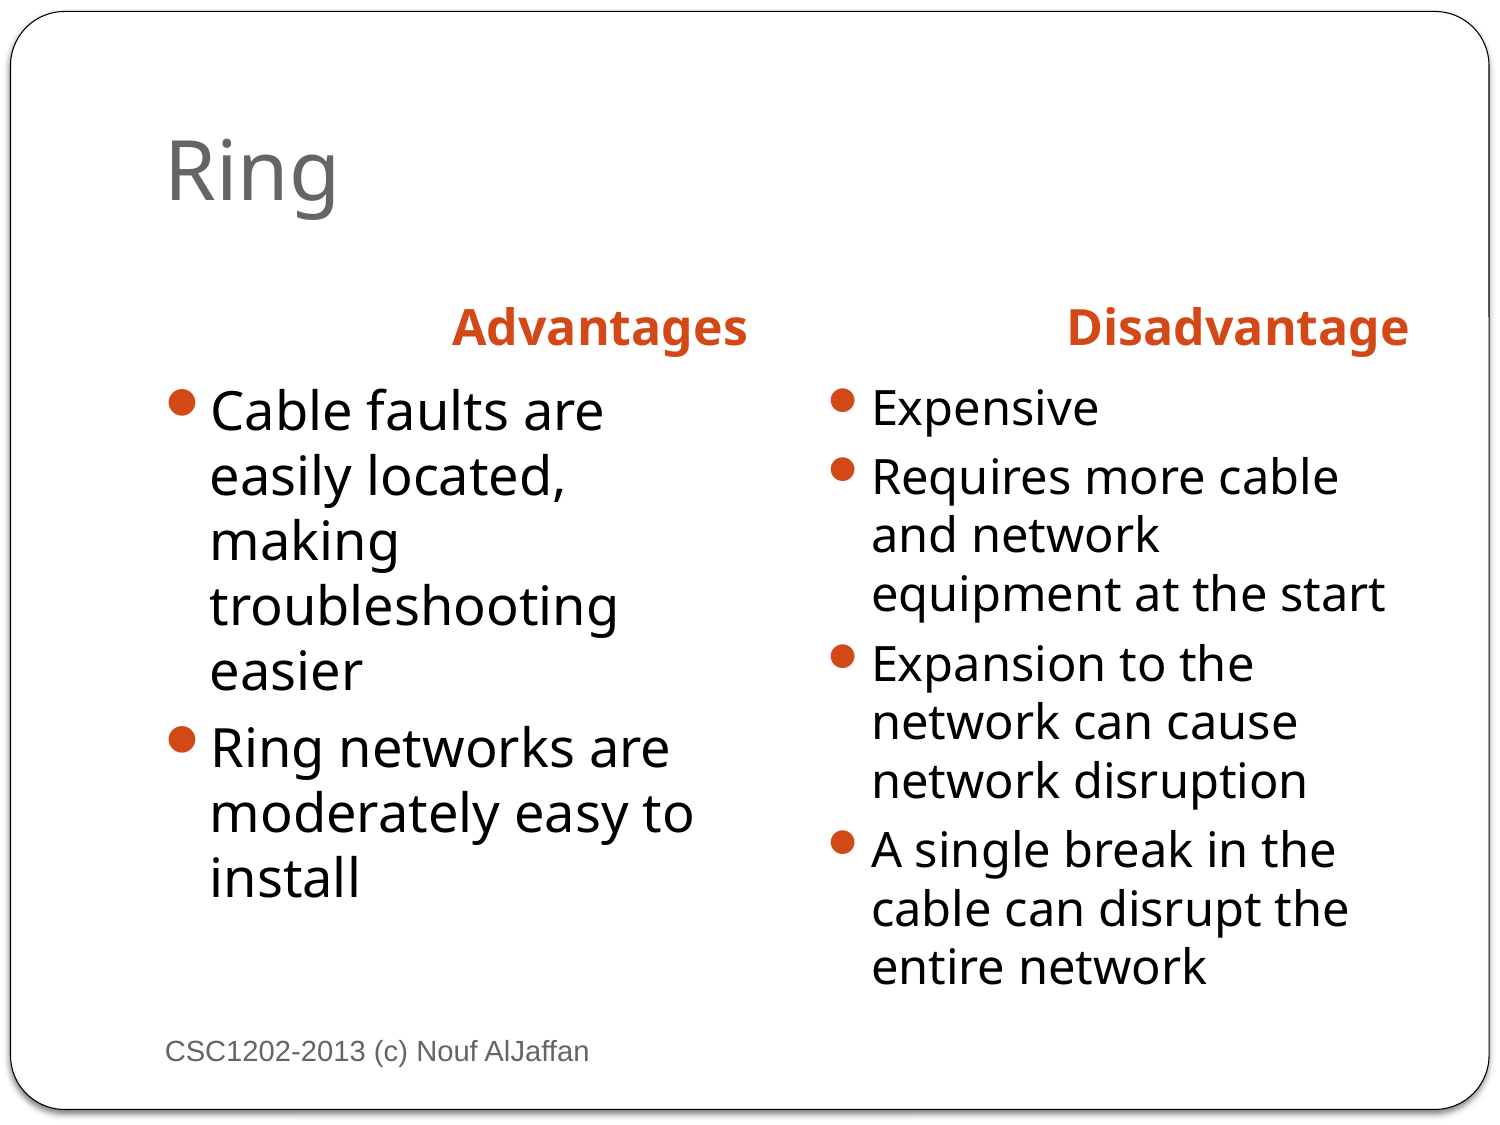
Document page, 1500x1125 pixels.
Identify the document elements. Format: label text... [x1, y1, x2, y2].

list Cable faults are easily located, making troubleshooting easier Ring networks are moderately easy to install [150, 368, 763, 1007]
list Disadvantage [811, 236, 1426, 364]
list Expensive Requires more cable and network equipment at the start Expansion to the network can cause network disruption A single break in the cable can disrupt the entire network [812, 368, 1425, 1007]
title Ring [150, 44, 1425, 233]
list Advantages [149, 236, 763, 364]
footer CSC1202-2013 (c) Nouf AlJaffan [150, 1012, 800, 1088]
